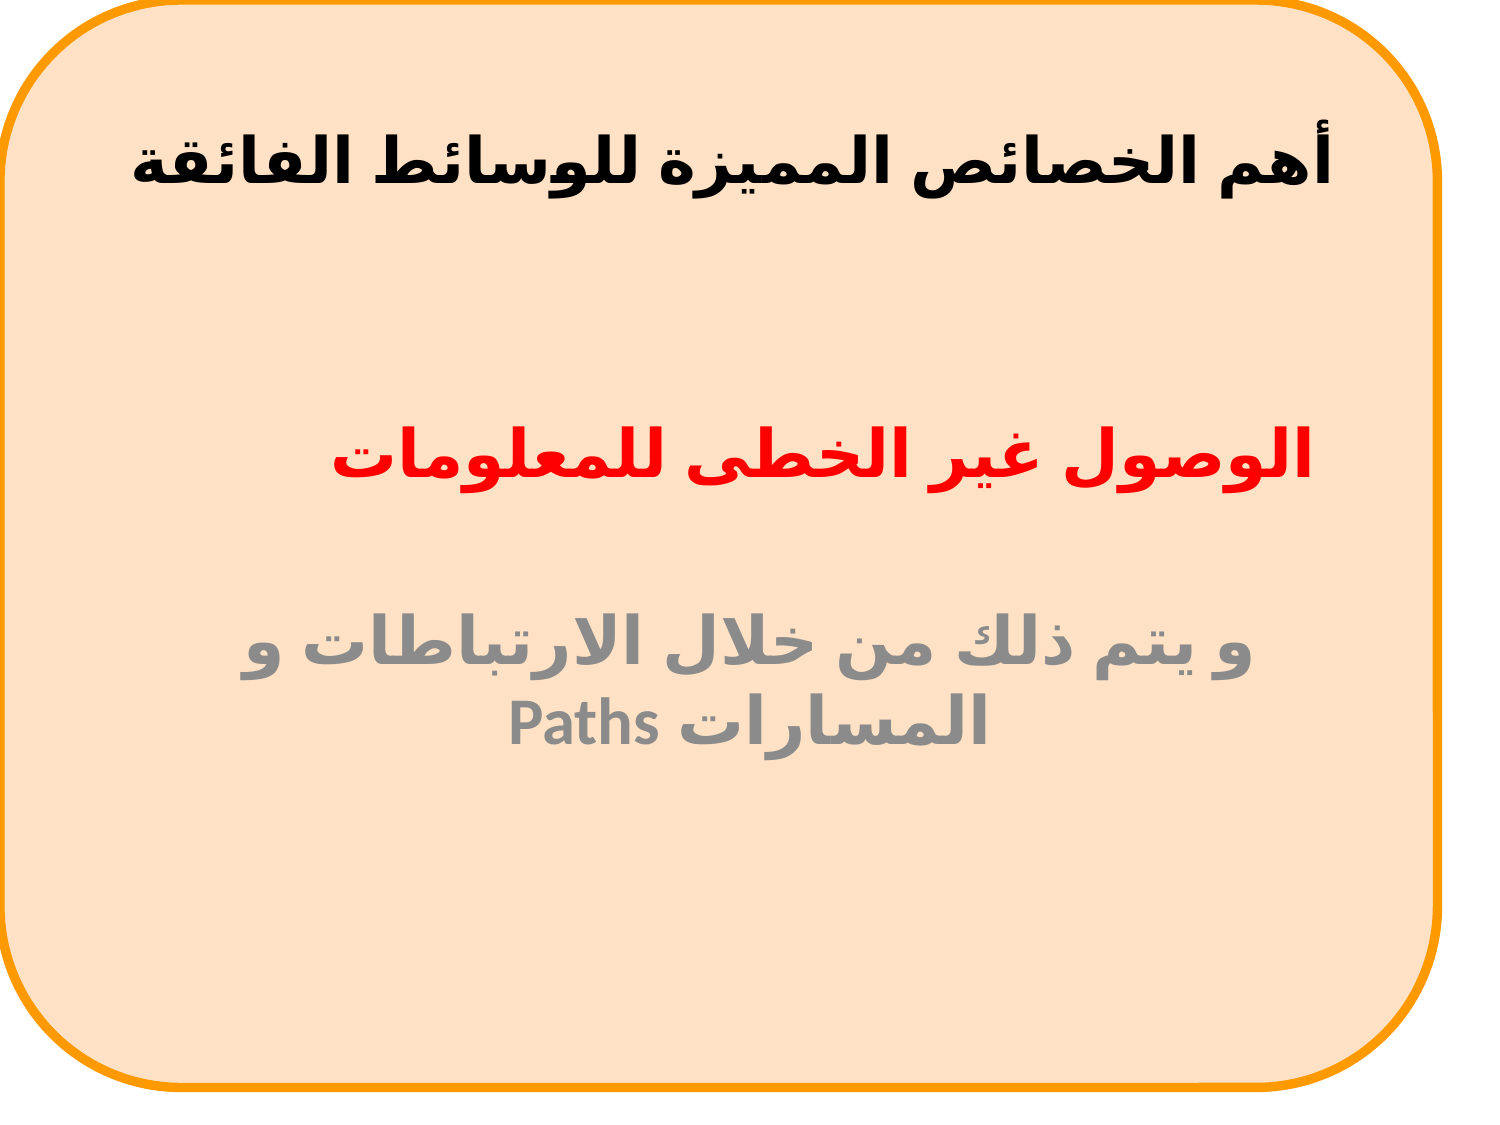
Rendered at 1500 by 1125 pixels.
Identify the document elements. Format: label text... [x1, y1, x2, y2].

title أهم الخصائص المميزة للوسائط الفائقة [75, 75, 1350, 241]
subtitle الوصول غير الخطى للمعلومات و يتم ذلك من خلال الارتباطات و المسارات Paths [99, 275, 1400, 988]
text_box [0, 0, 1438, 1088]
